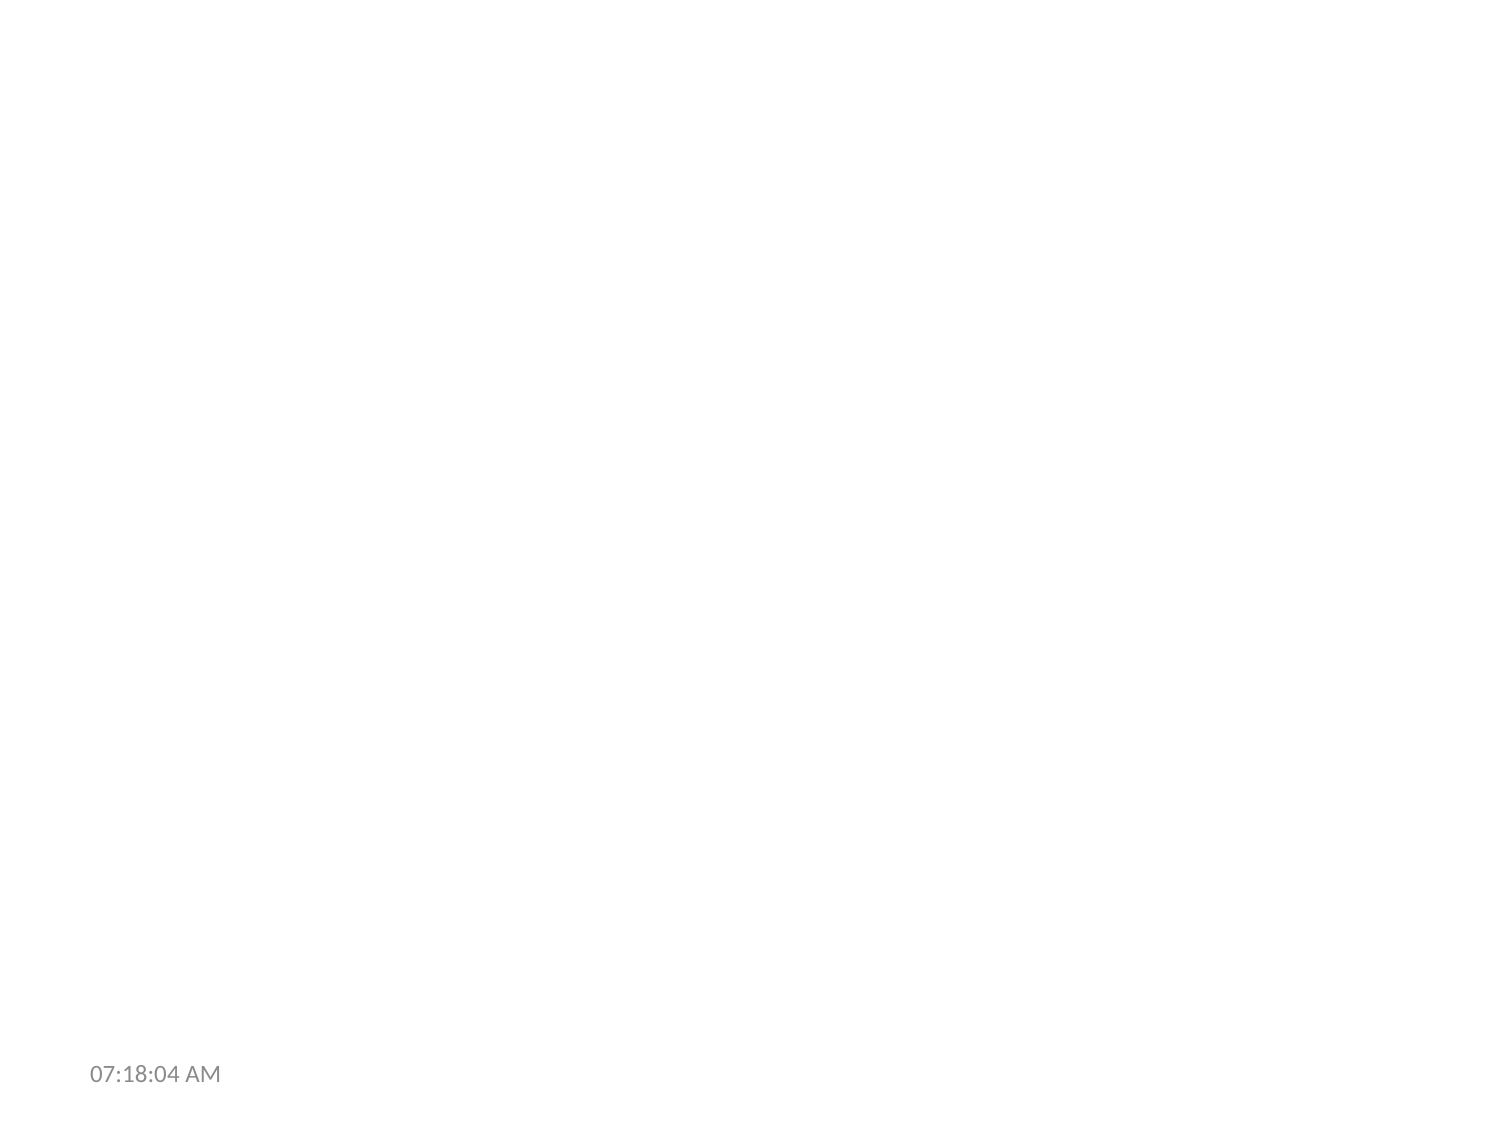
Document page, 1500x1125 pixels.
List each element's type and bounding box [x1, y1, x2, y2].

slide_number [75, 1042, 425, 1103]
